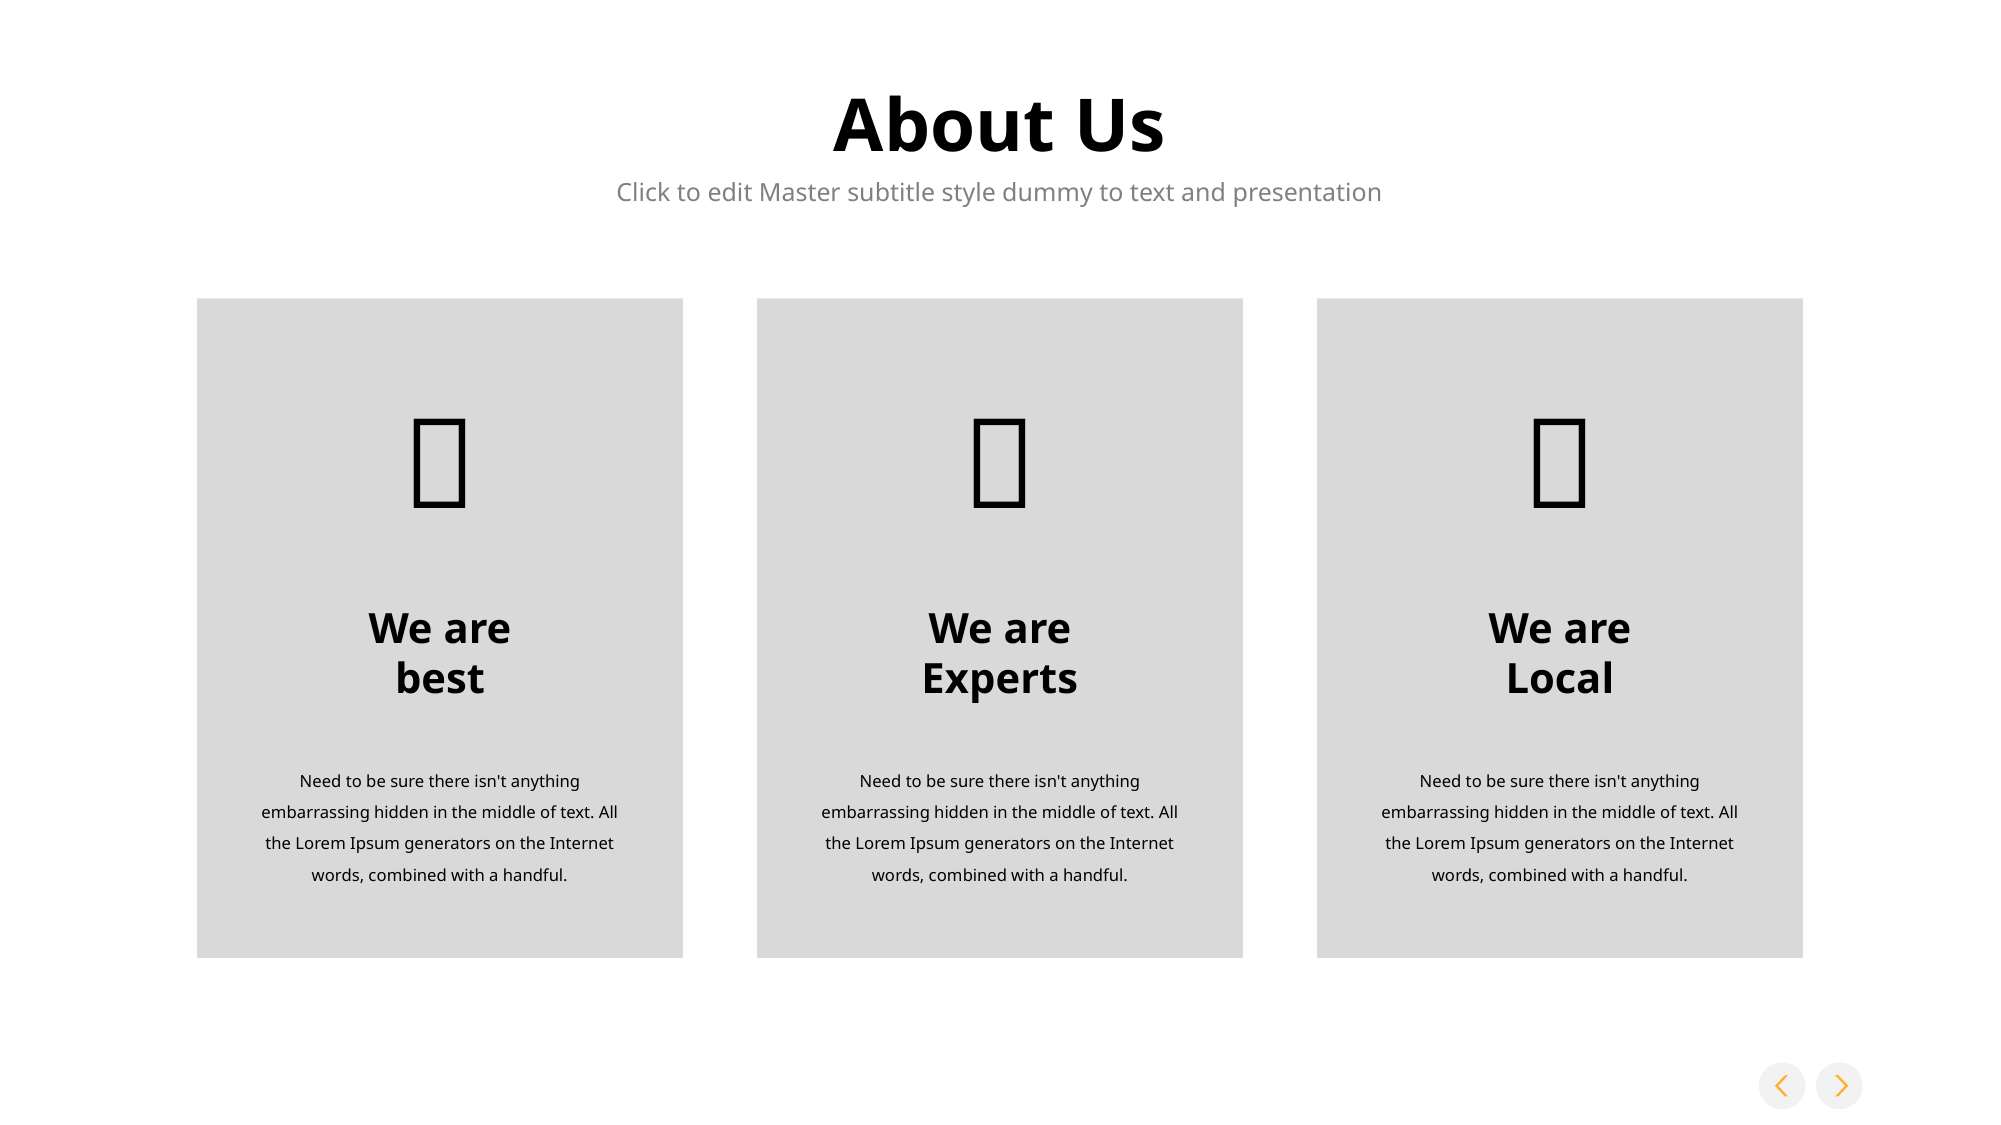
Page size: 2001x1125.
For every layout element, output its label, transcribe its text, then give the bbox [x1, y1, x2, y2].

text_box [197, 298, 1803, 958]
subtitle Click to edit Master subtitle style dummy to text and presentation [137, 179, 1863, 204]
title About Us [137, 78, 1863, 179]
